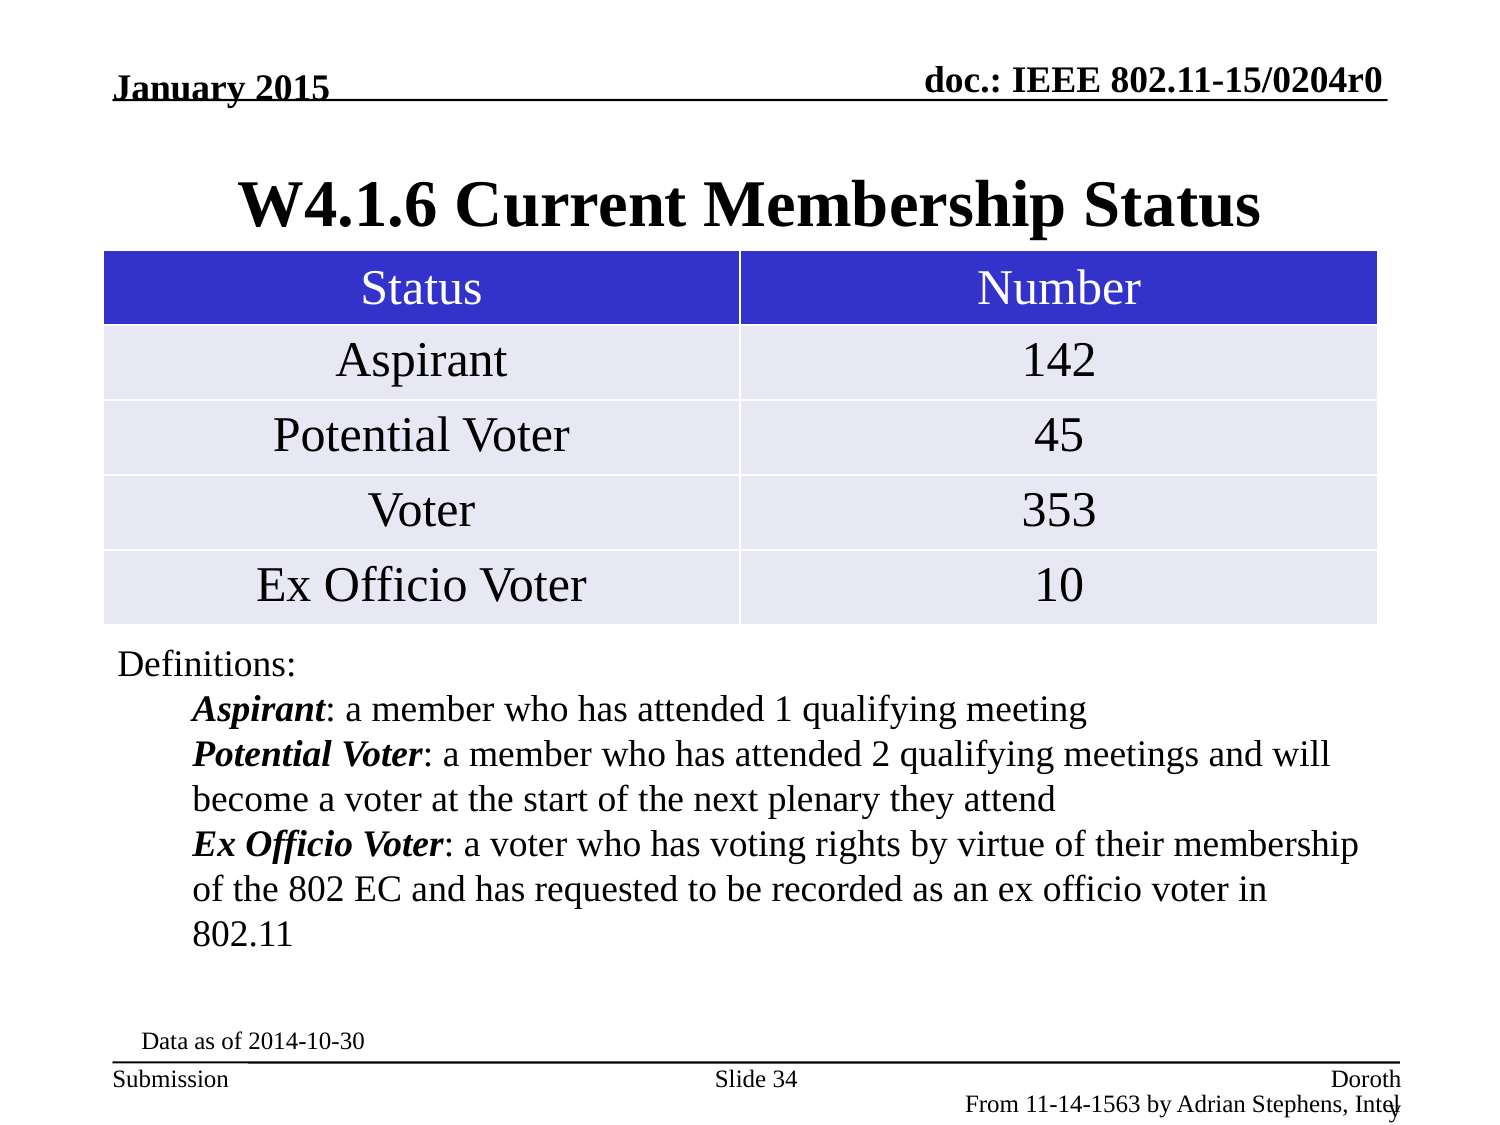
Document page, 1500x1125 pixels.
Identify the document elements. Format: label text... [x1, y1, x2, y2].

table_header Number [741, 251, 1377, 324]
table_cell Ex Officio Voter [104, 551, 739, 624]
table_cell 353 [741, 476, 1377, 549]
table_cell 142 [741, 326, 1377, 399]
table_cell Aspirant [104, 326, 739, 399]
title W4.1.6 Current Membership Status [112, 112, 1388, 288]
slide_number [112, 62, 401, 109]
table_cell Potential Voter [104, 401, 739, 474]
text_box Data as of 2014-10-30 [126, 1016, 1402, 1062]
table_header Status [104, 251, 739, 324]
slide_number Slide 34 [712, 1061, 800, 1093]
table_cell 10 [741, 551, 1377, 624]
text_box From 11-14-1563 by Adrian Stephens, Intel [964, 1087, 1402, 1118]
footer Dorothy Stanley, Aruba Networks [1324, 1062, 1402, 1087]
table_cell Voter [104, 476, 739, 549]
table_cell 45 [741, 401, 1377, 474]
text_box Definitions: Aspirant: a member who has attended 1 qualifying meeting Potential Voter: a member who has attended 2 qualifying meetings and will become a voter at the start of the next plenary they attend Ex Officio Voter: a voter who has voting rights by virtue of their membership of the 802 EC and has requested to be recorded as an ex officio voter in 802.11 [102, 631, 1378, 962]
